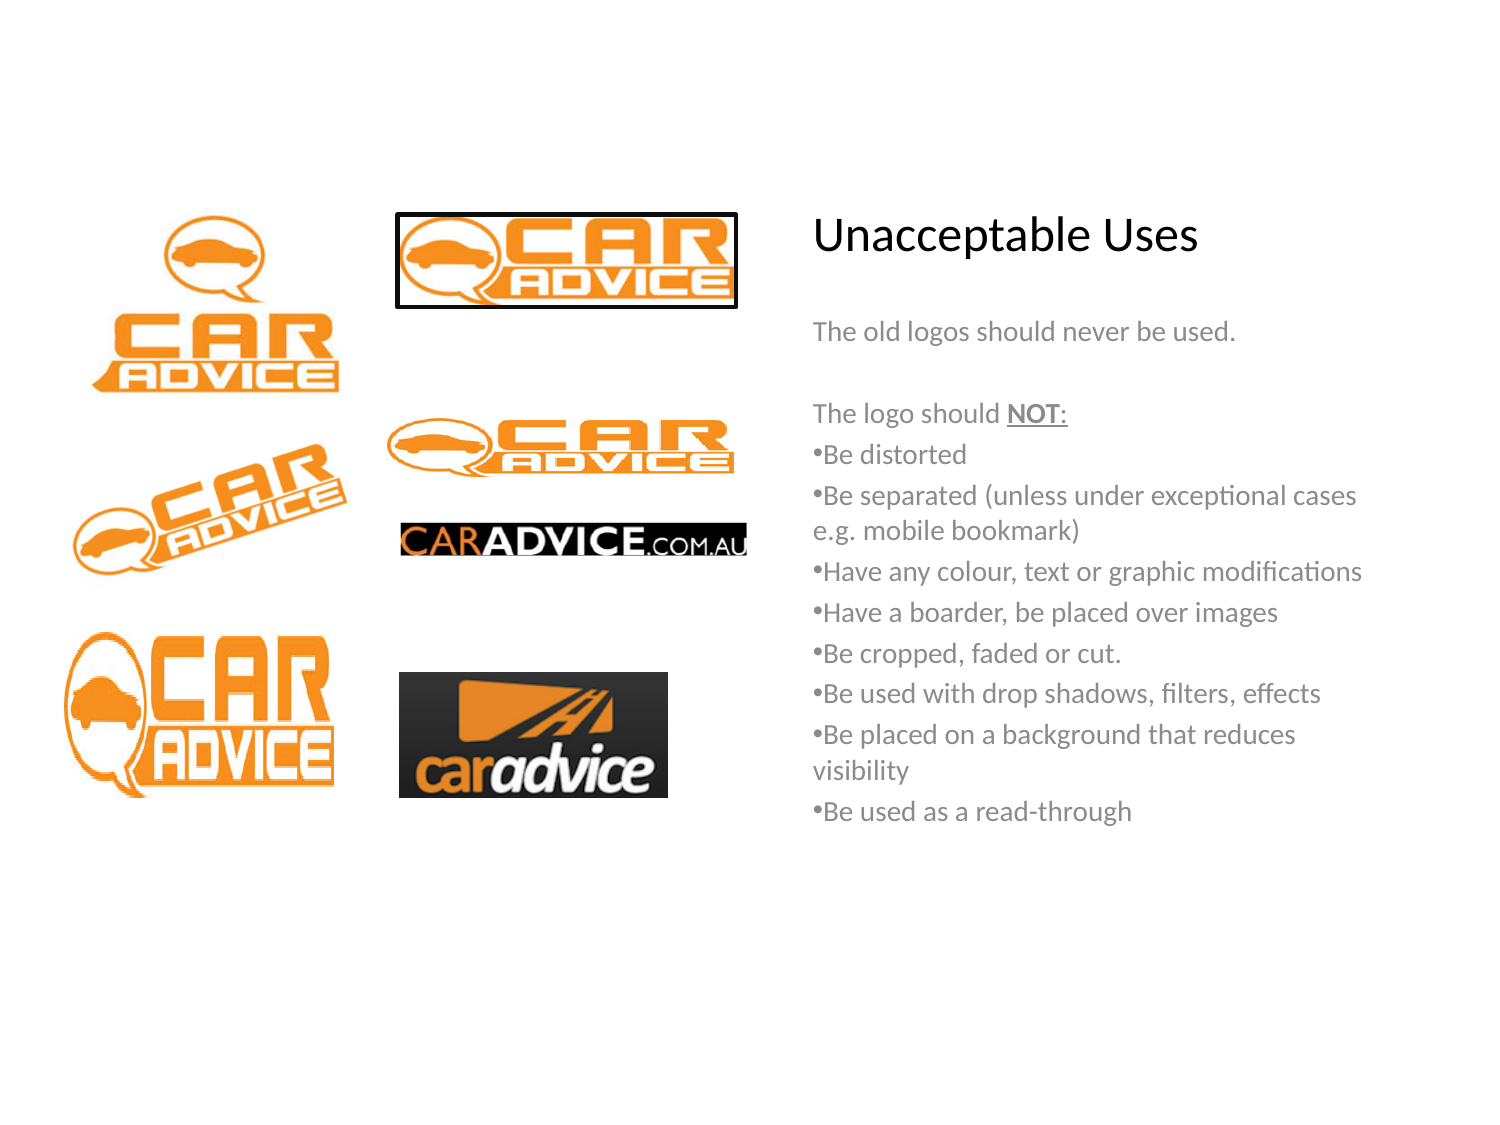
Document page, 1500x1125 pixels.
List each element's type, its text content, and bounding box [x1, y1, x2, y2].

title Unacceptable Uses [797, 157, 1410, 304]
picture [65, 439, 348, 591]
picture [80, 202, 349, 408]
picture [63, 632, 334, 798]
subtitle The old logos should never be used. The logo should not: Be distorted Be separated (unless under exceptional cases e.g. mobile bookmark) Have any colour, text or graphic modifications Have a boarder, be placed over images Be cropped, faded or cut. Be used with drop shadows, filters, effects Be placed on a background that reduces visibility Be used as a read-through [797, 304, 1410, 988]
picture [399, 216, 734, 305]
picture [399, 672, 669, 798]
picture [386, 418, 734, 477]
picture [399, 522, 747, 557]
